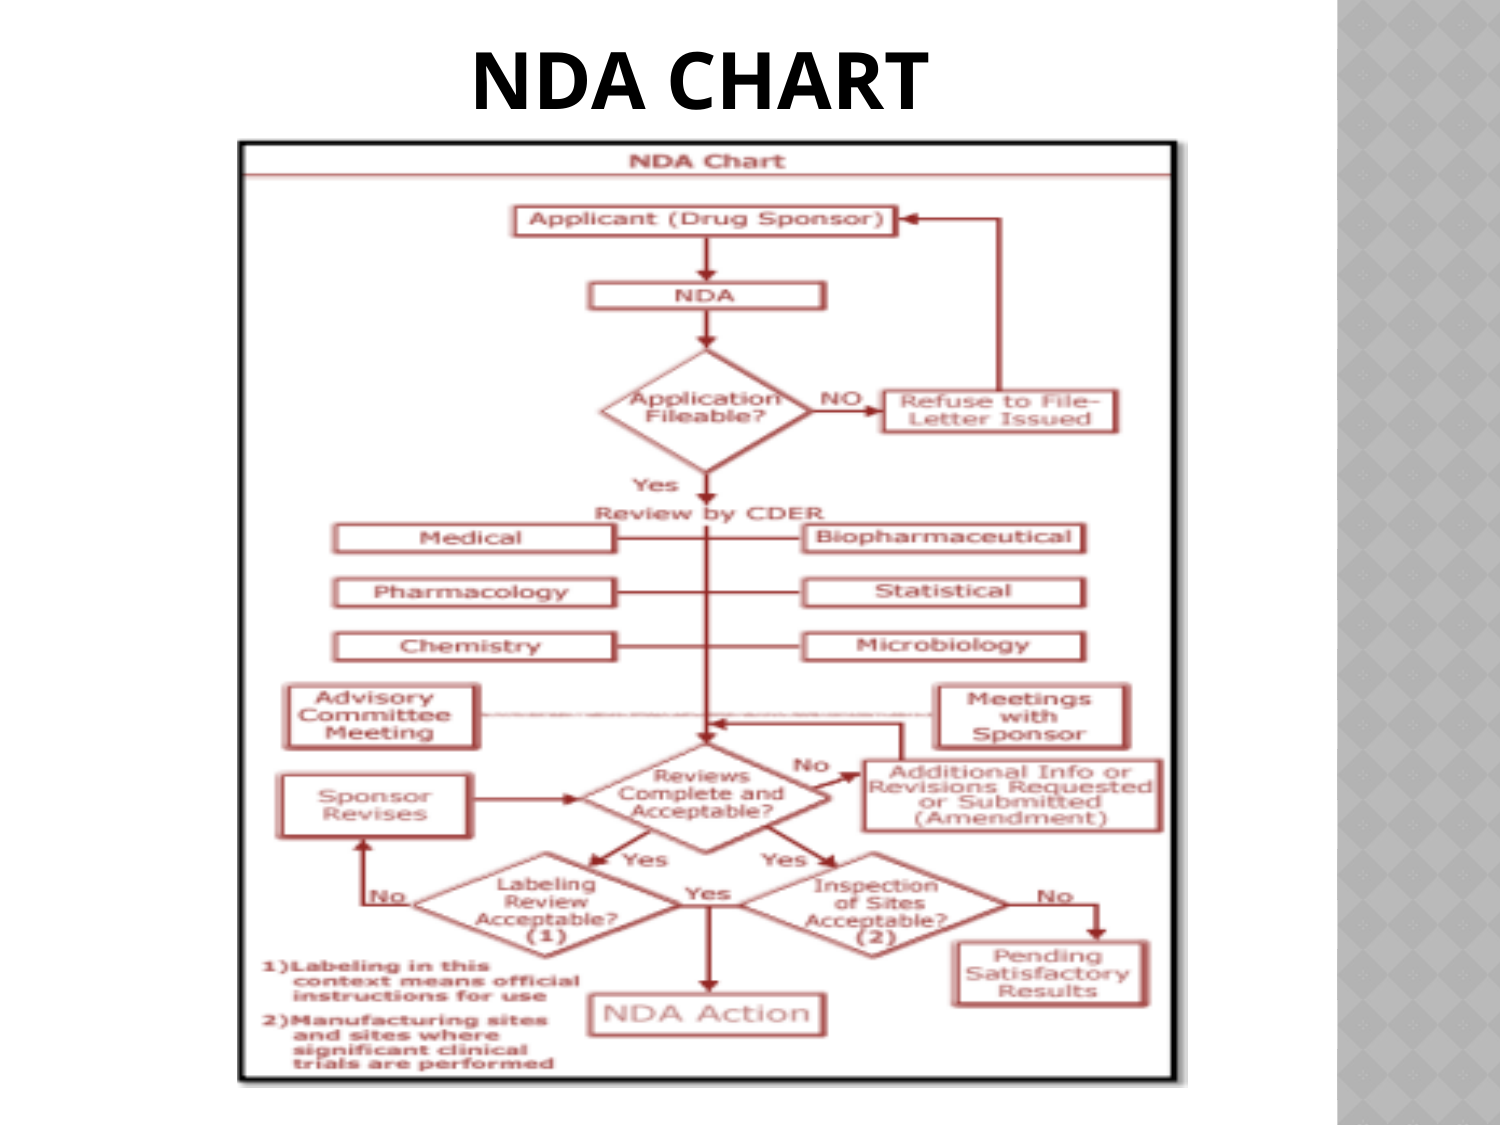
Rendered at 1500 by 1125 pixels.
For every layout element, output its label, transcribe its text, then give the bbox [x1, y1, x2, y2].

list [237, 137, 1188, 1088]
title NDA CHART [75, 12, 1325, 125]
